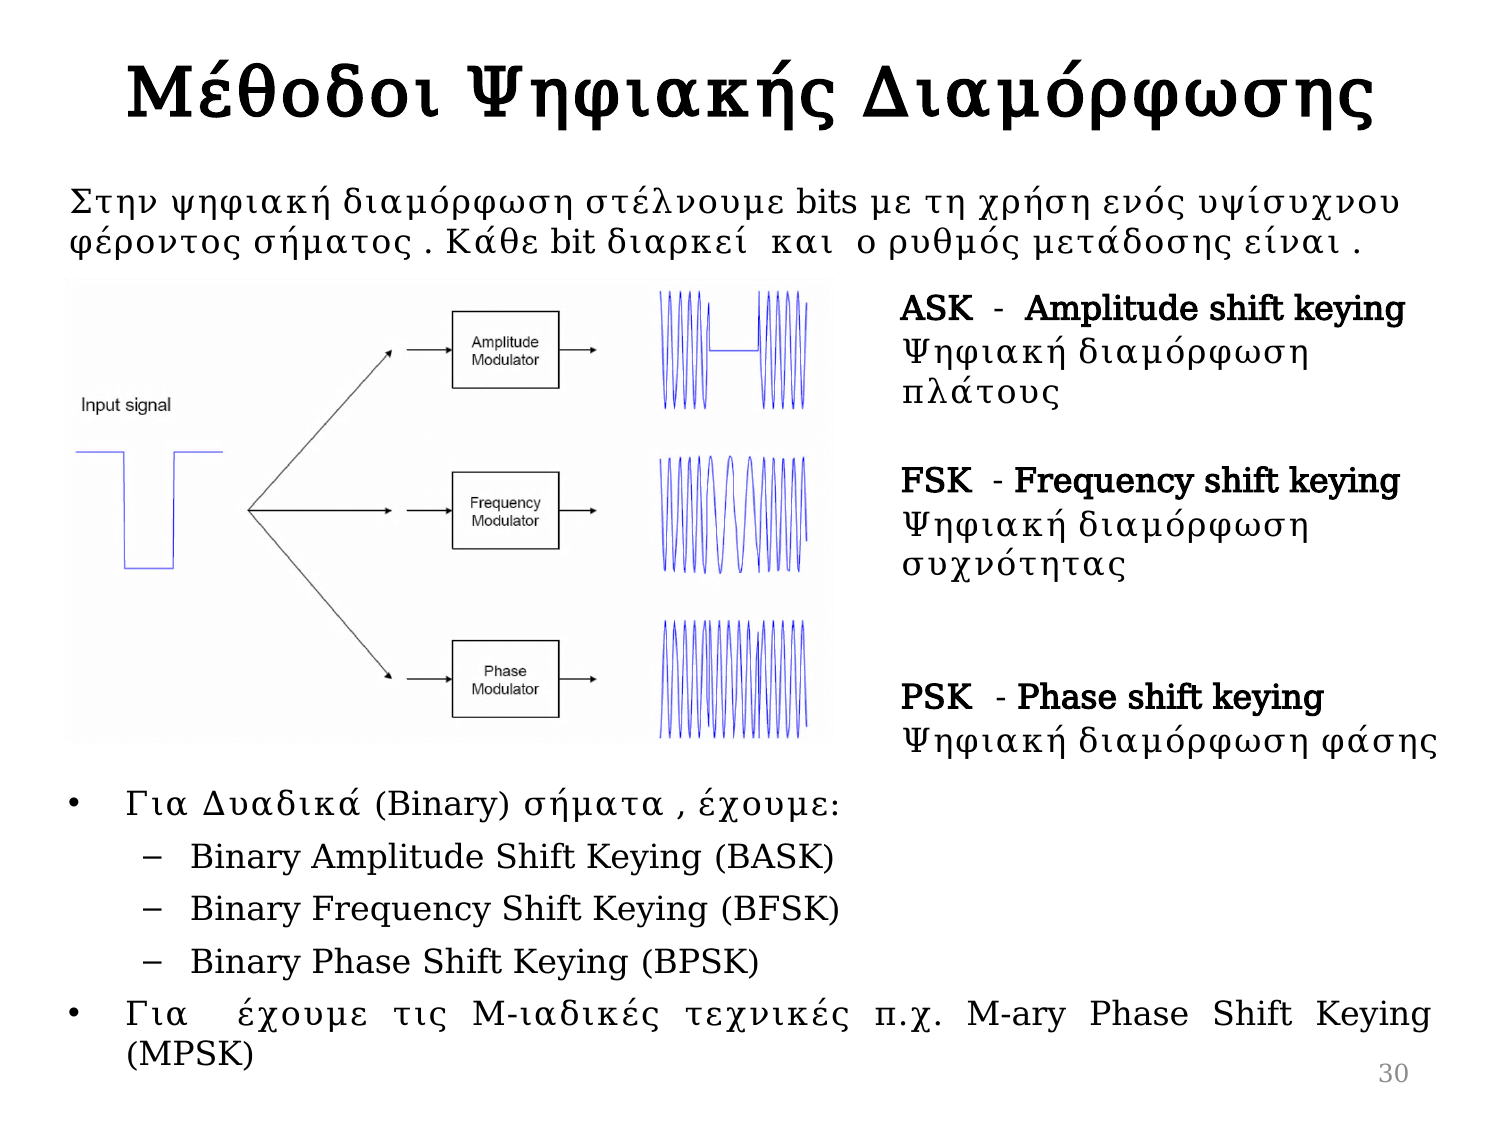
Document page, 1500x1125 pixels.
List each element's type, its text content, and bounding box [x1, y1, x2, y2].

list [64, 278, 833, 743]
text_box ASK - Amplitude shift keying Ψηφιακή διαμόρφωση πλάτους FSK - Frequency shift keying Ψηφιακή διαμόρφωση συχνότητας PSΚ - Phase shift keying Ψηφιακή διαμόρφωση φάσης [885, 278, 1459, 767]
slide_number 30 [1222, 1042, 1425, 1103]
title Μέθοδοι Ψηφιακής Διαμόρφωσης [75, 19, 1425, 159]
